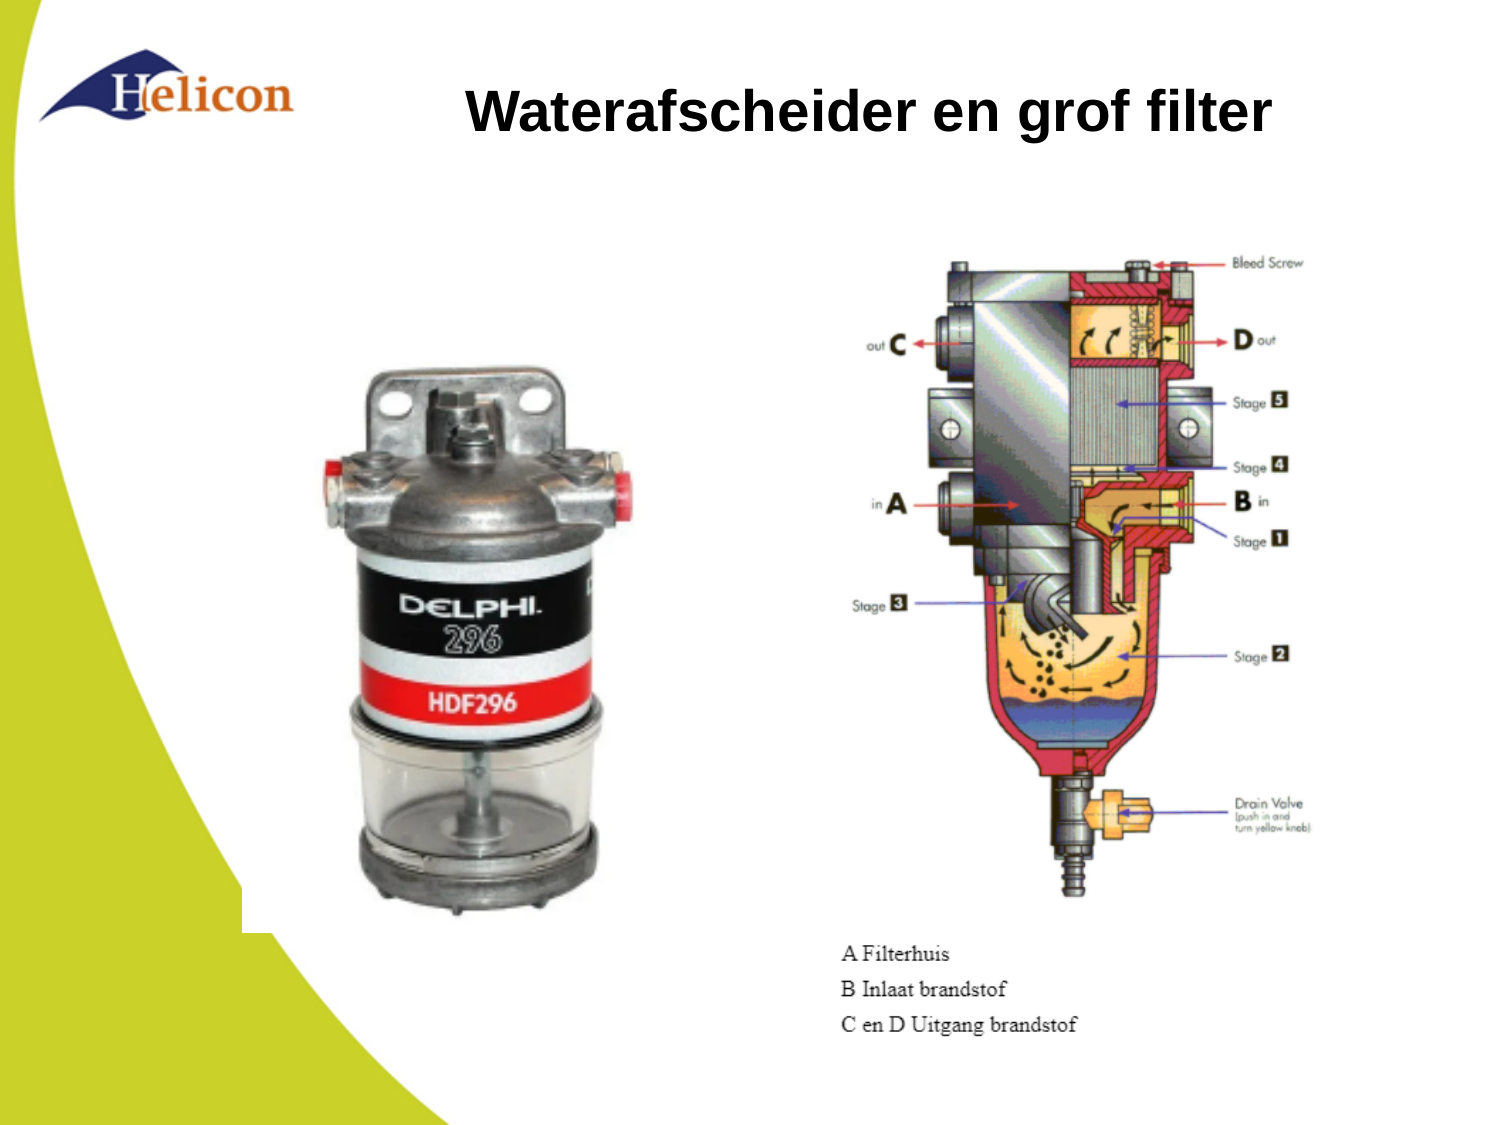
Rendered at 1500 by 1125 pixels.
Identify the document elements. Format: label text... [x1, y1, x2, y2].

picture [0, 0, 1500, 1125]
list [241, 349, 715, 933]
title Waterafscheider en grof filter [324, 54, 1415, 161]
